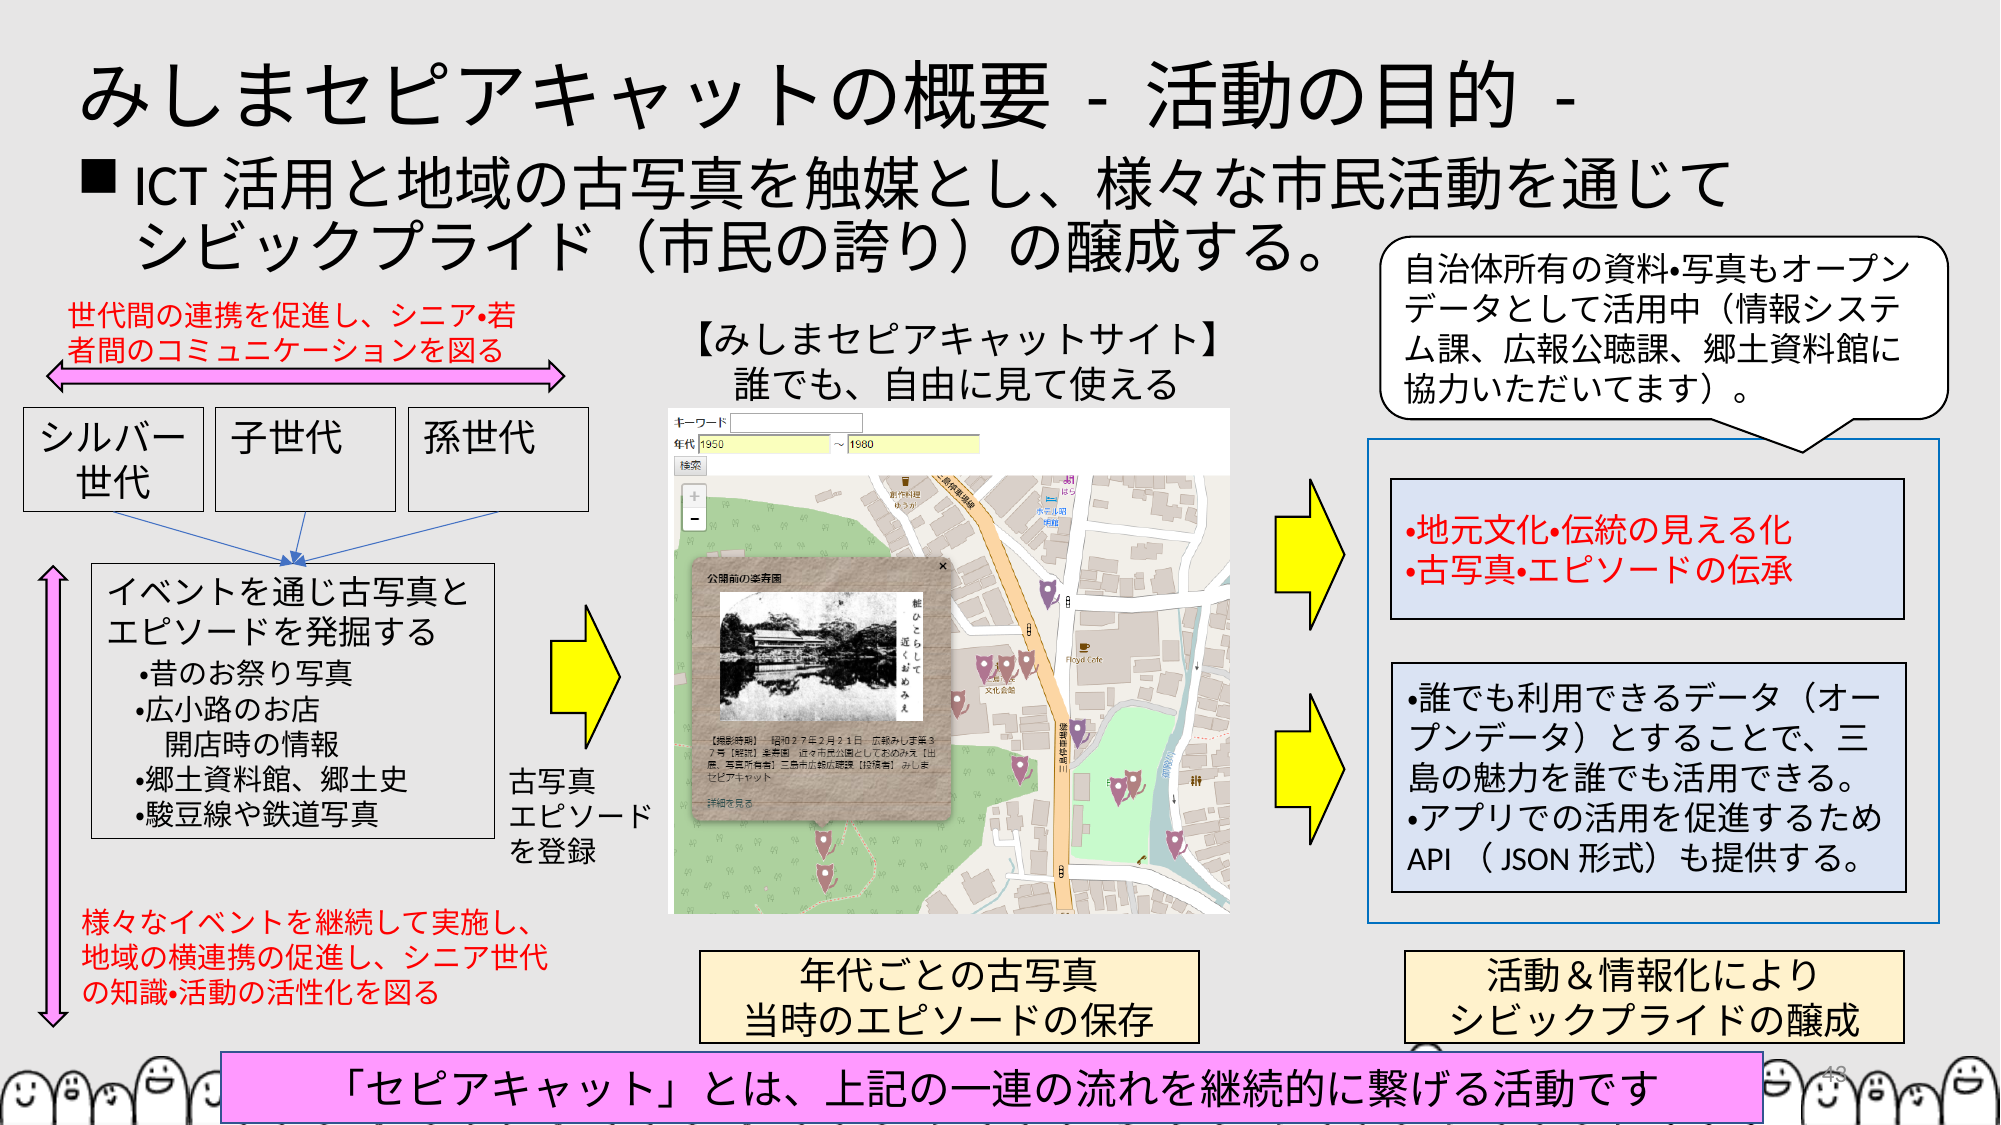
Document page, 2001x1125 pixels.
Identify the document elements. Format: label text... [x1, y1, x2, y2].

slide_number 43 [1412, 1044, 1863, 1103]
text_box 「セピアキャット」とは、上記の一連の流れを継続的に繋げる活動です [220, 1051, 1764, 1124]
text_box [1274, 478, 1346, 631]
text_box [1367, 438, 1940, 924]
picture [668, 408, 1230, 914]
text_box [1274, 693, 1346, 846]
text_box 古写真 エピソード を登録 [493, 755, 668, 876]
text_box [550, 604, 622, 750]
text_box 活動＆情報化により シビックプライドの醸成 [1404, 950, 1905, 1044]
text_box 様々なイベントを継続して実施し、地域の横連携の促進し、シニア世代の知識・活動の活性化を図る [66, 896, 565, 1017]
picture [1338, 1042, 1412, 1051]
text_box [113, 513, 292, 565]
text_box [45, 361, 566, 394]
footer みしまセピアキャット [662, 1042, 1338, 1051]
text_box [37, 564, 70, 1028]
text_box イベントを通じ古写真と エピソードを発掘する ・昔のお祭り写真 ・広小路のお店 開店時の情報 ・郷土資料館、郷土史 ・駿豆線や鉄道写真 [91, 563, 495, 839]
picture [0, 1056, 2000, 1125]
text_box 年代ごとの古写真 当時のエピソードの保存 [699, 950, 1200, 1044]
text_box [292, 513, 499, 565]
title みしまセピアキャットの概要 - 活動の目的 - [31, 32, 1969, 147]
list ICT活用と地域の古写真を触媒とし、様々な市民活動を通じて シビックプライド（市民の誇り）の醸成する。 [31, 147, 1969, 1022]
text_box 自治体所有の資料・写真もオープンデータとして活用中（情報システム課、広報公聴課、郷土資料館に協力いただいてます）。 [1379, 235, 1950, 454]
text_box シルバー 世代 [23, 407, 204, 512]
text_box 世代間の連携を促進し、シニア・若者間のコミュニケーションを図る [53, 290, 551, 375]
text_box 孫世代 [408, 407, 589, 512]
text_box 【みしまセピアキャットサイト】 誰でも、自由に見て使える [661, 308, 1254, 413]
text_box 子世代 [215, 407, 396, 512]
